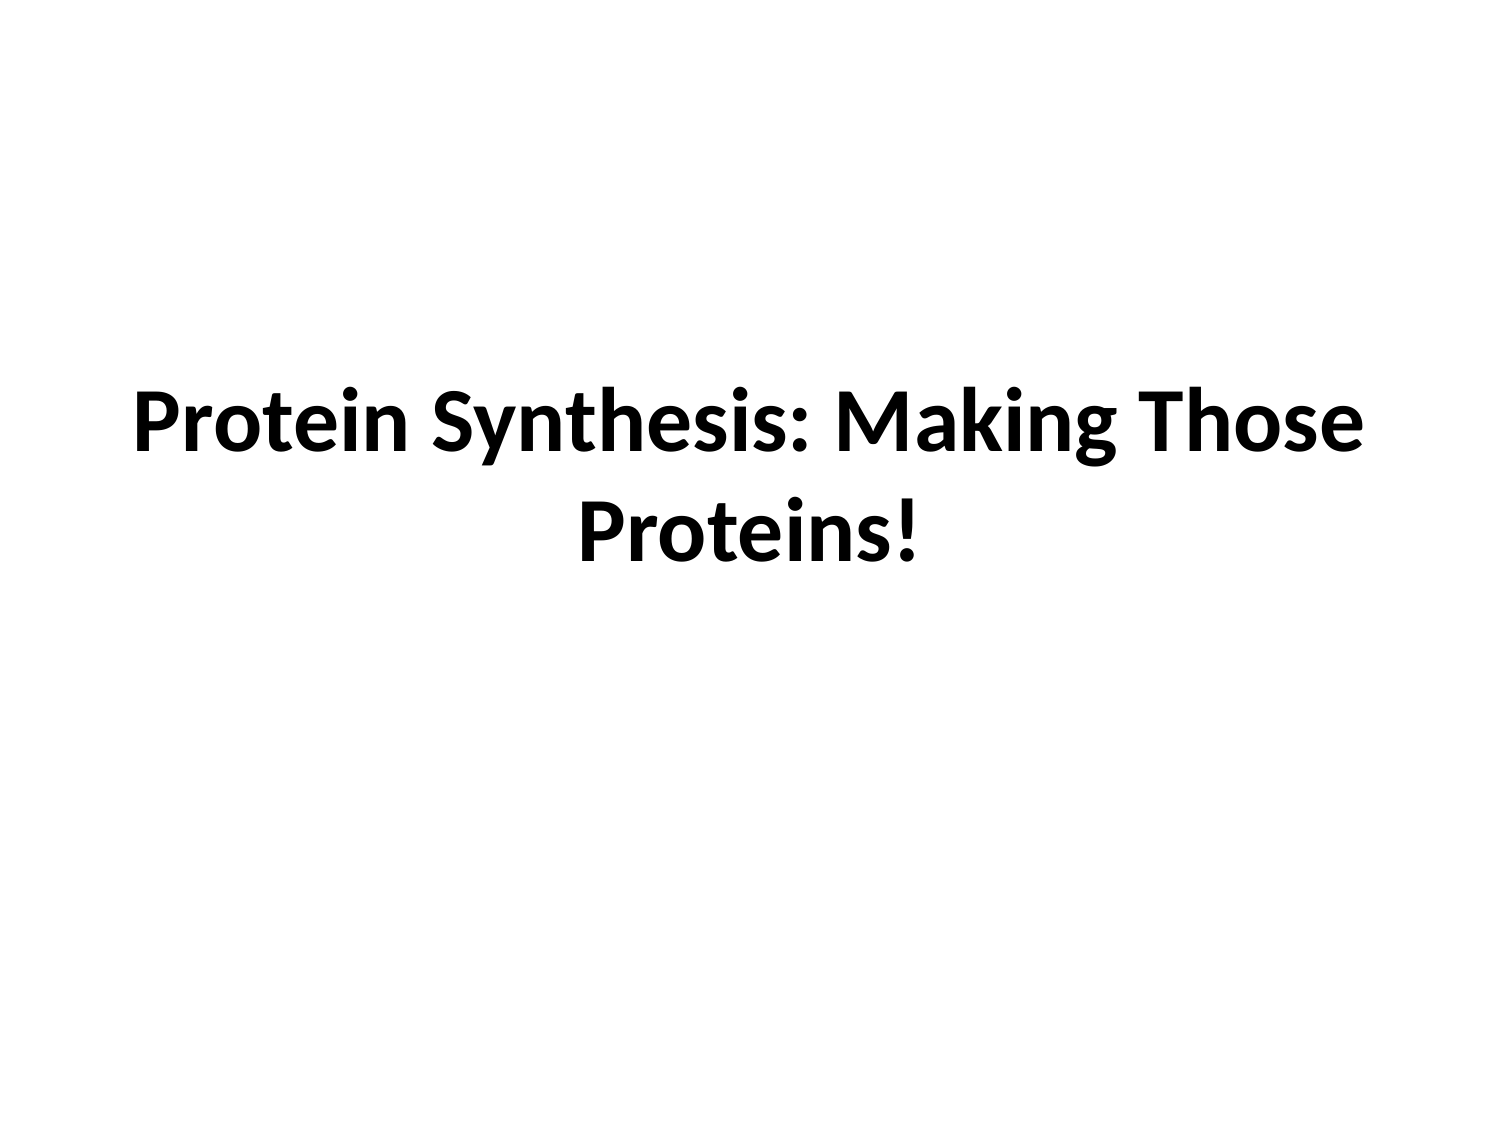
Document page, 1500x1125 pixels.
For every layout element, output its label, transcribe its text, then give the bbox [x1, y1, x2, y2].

title Protein Synthesis: Making Those Proteins! [112, 349, 1388, 591]
